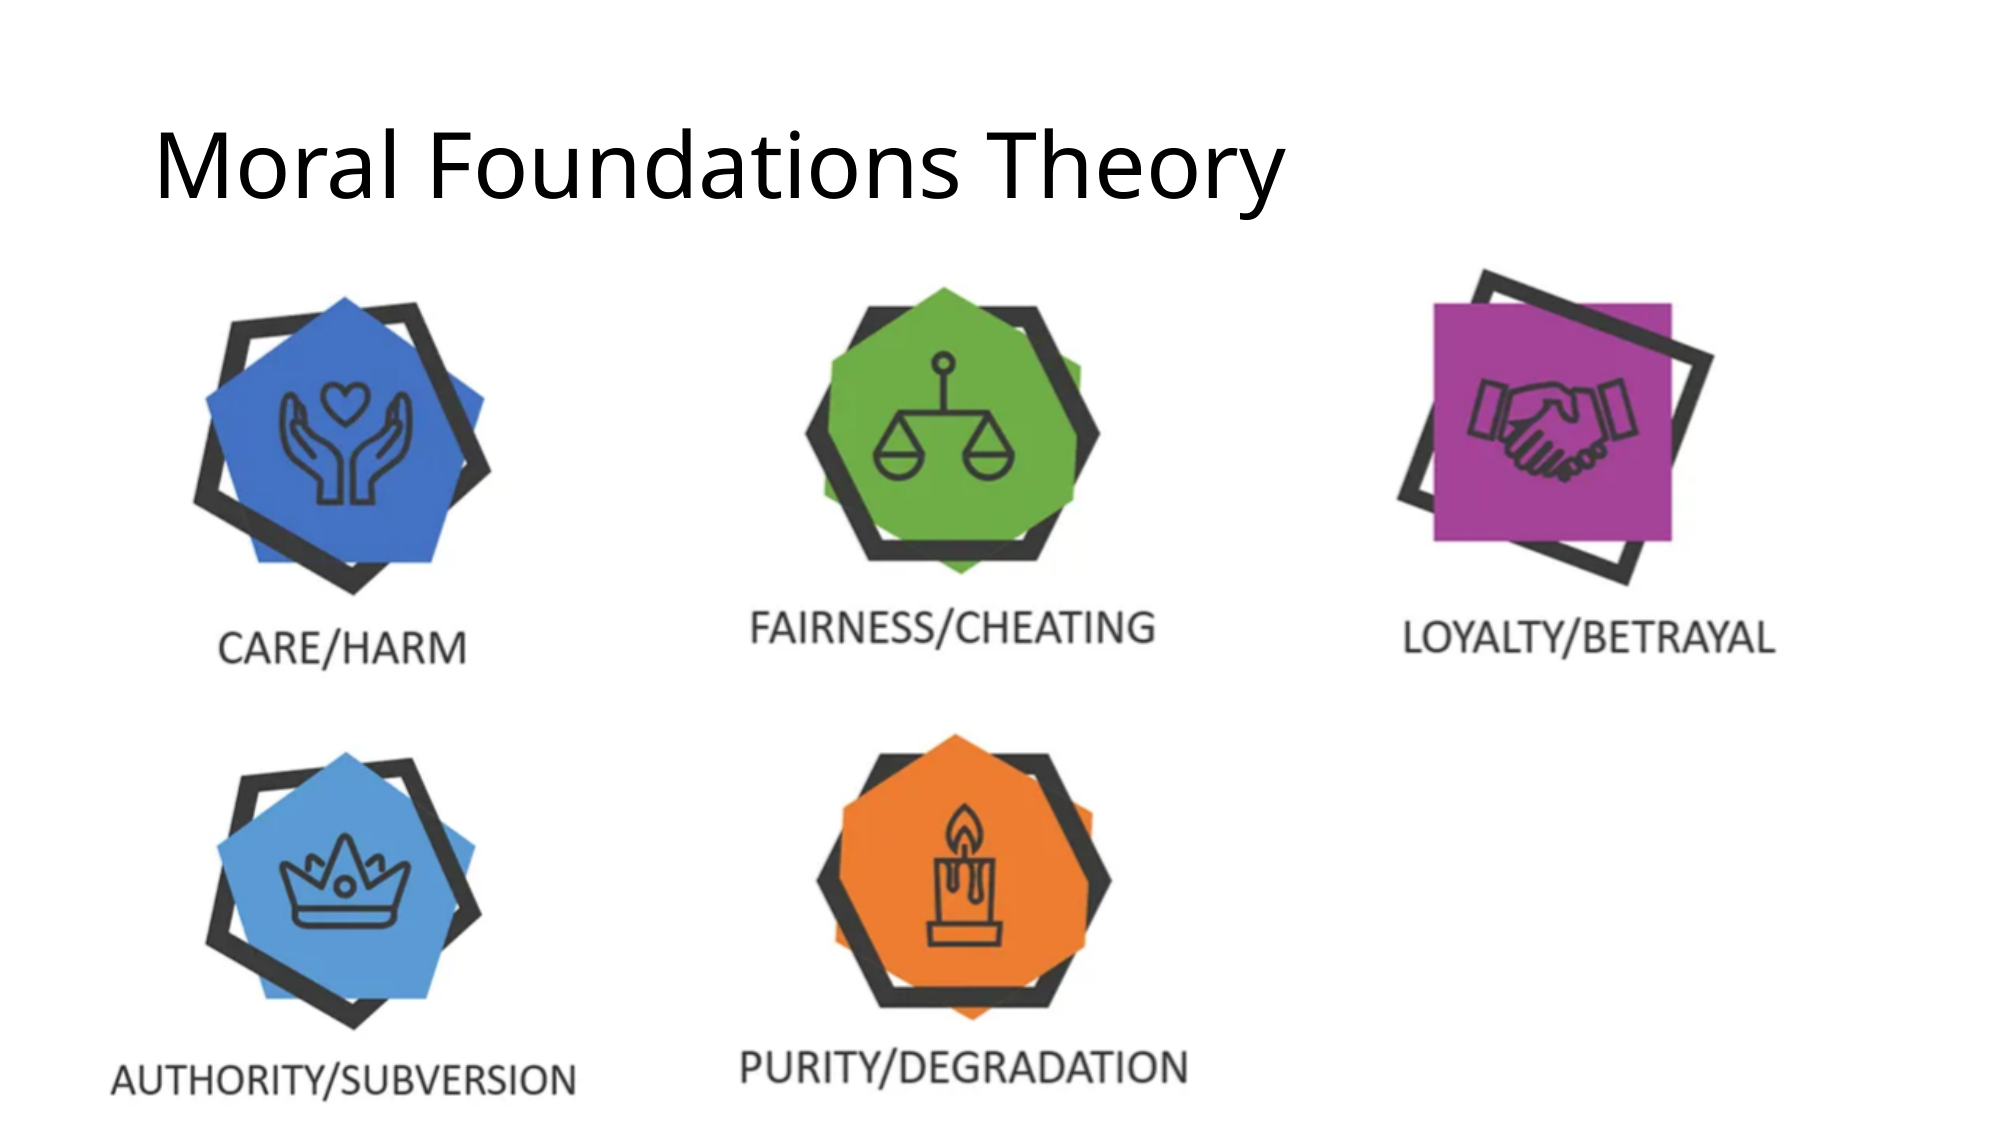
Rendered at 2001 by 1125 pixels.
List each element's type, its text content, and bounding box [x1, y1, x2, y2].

picture [690, 697, 1236, 1125]
picture [136, 276, 552, 688]
picture [71, 736, 619, 1125]
picture [718, 253, 1208, 688]
title Moral Foundations Theory [137, 59, 1863, 278]
picture [1310, 245, 1825, 688]
